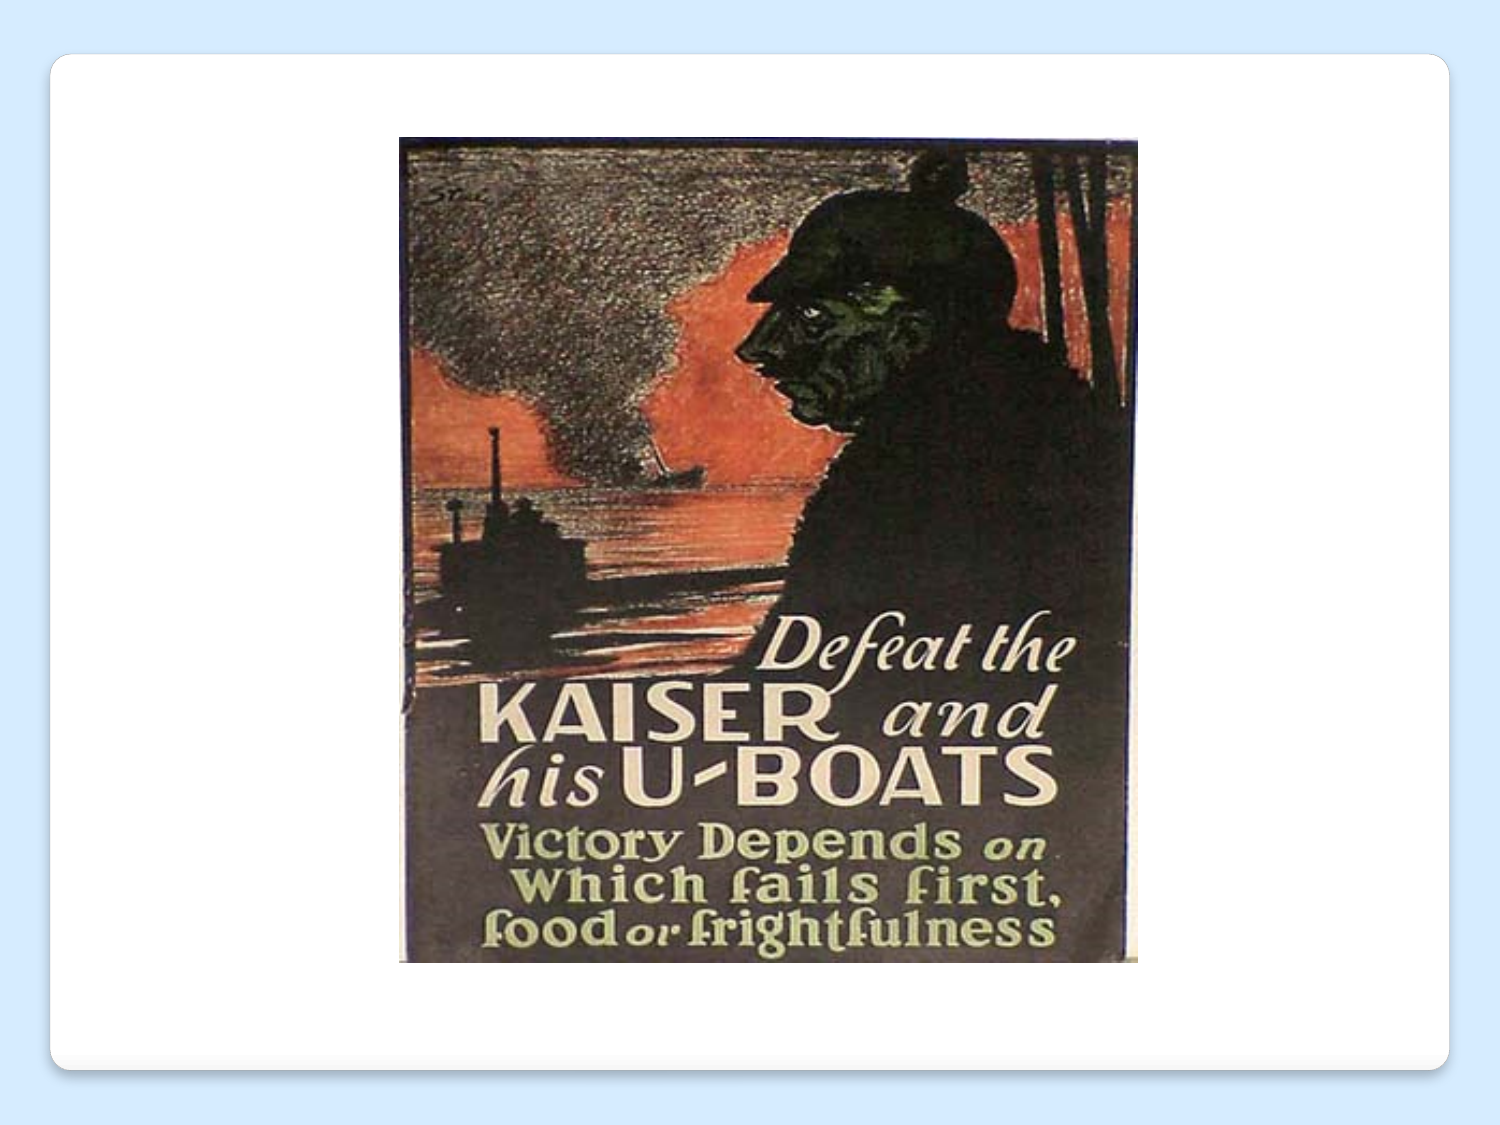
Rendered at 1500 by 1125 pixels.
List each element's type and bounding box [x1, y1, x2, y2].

picture [399, 137, 1138, 963]
